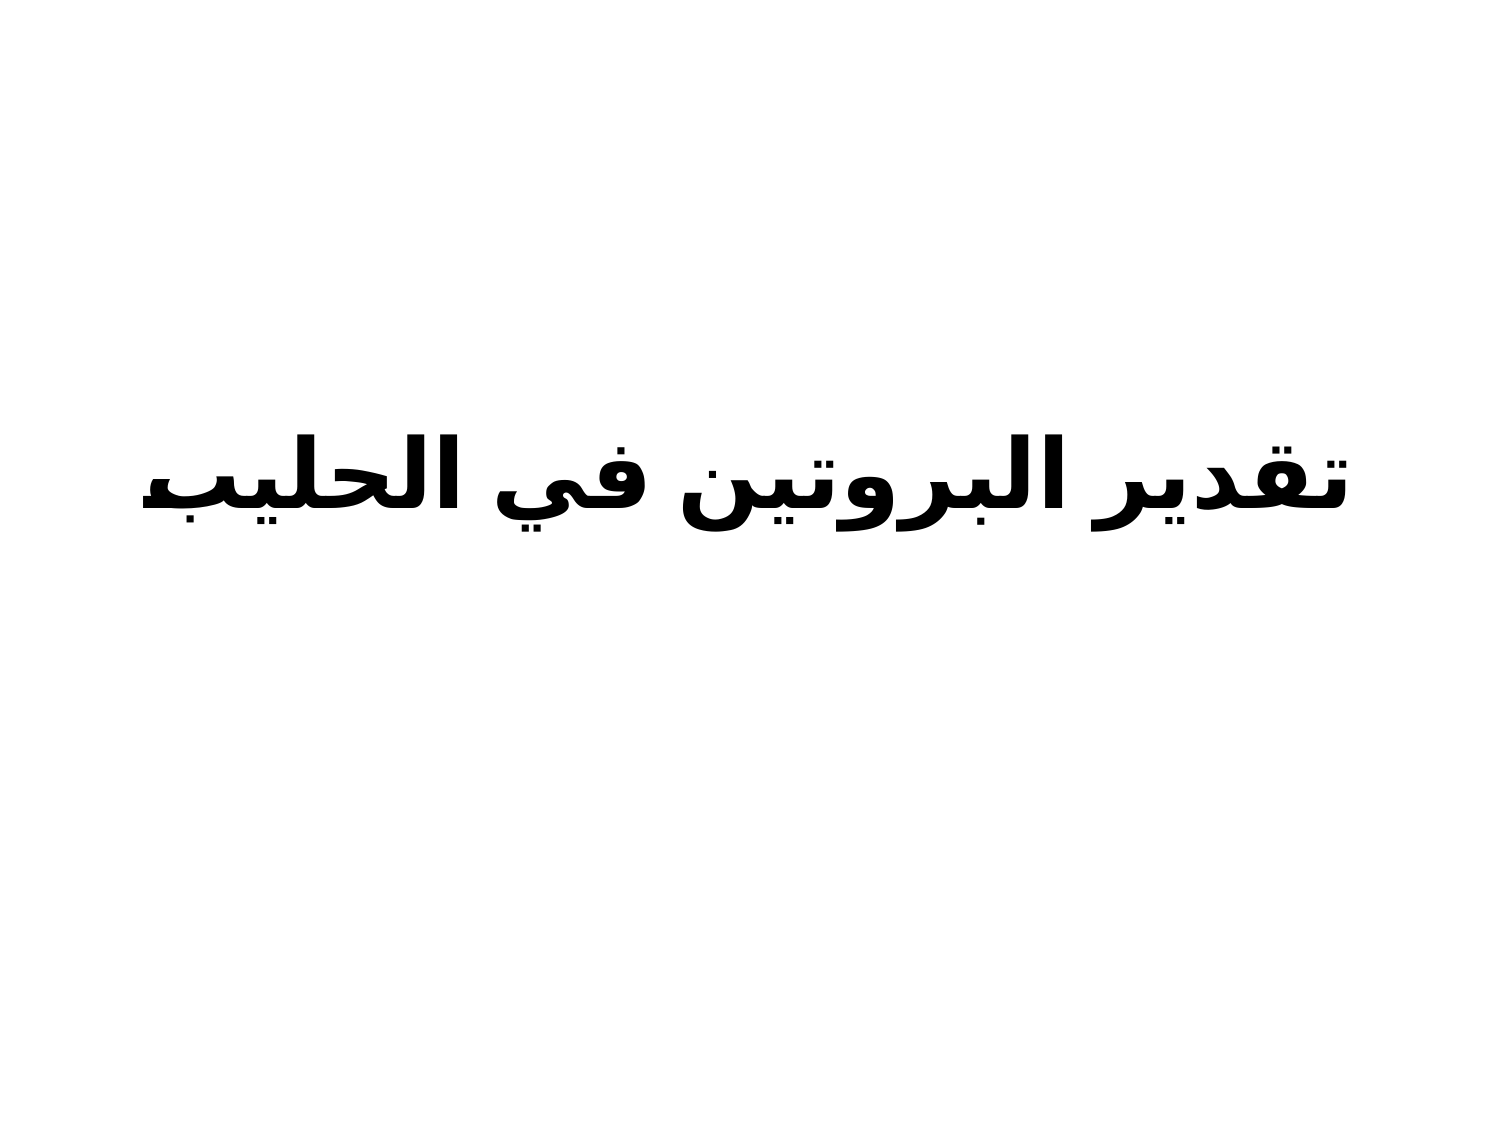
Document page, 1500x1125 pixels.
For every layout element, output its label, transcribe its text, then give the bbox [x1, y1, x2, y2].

title تقدير البروتين في الحليب [112, 349, 1388, 591]
